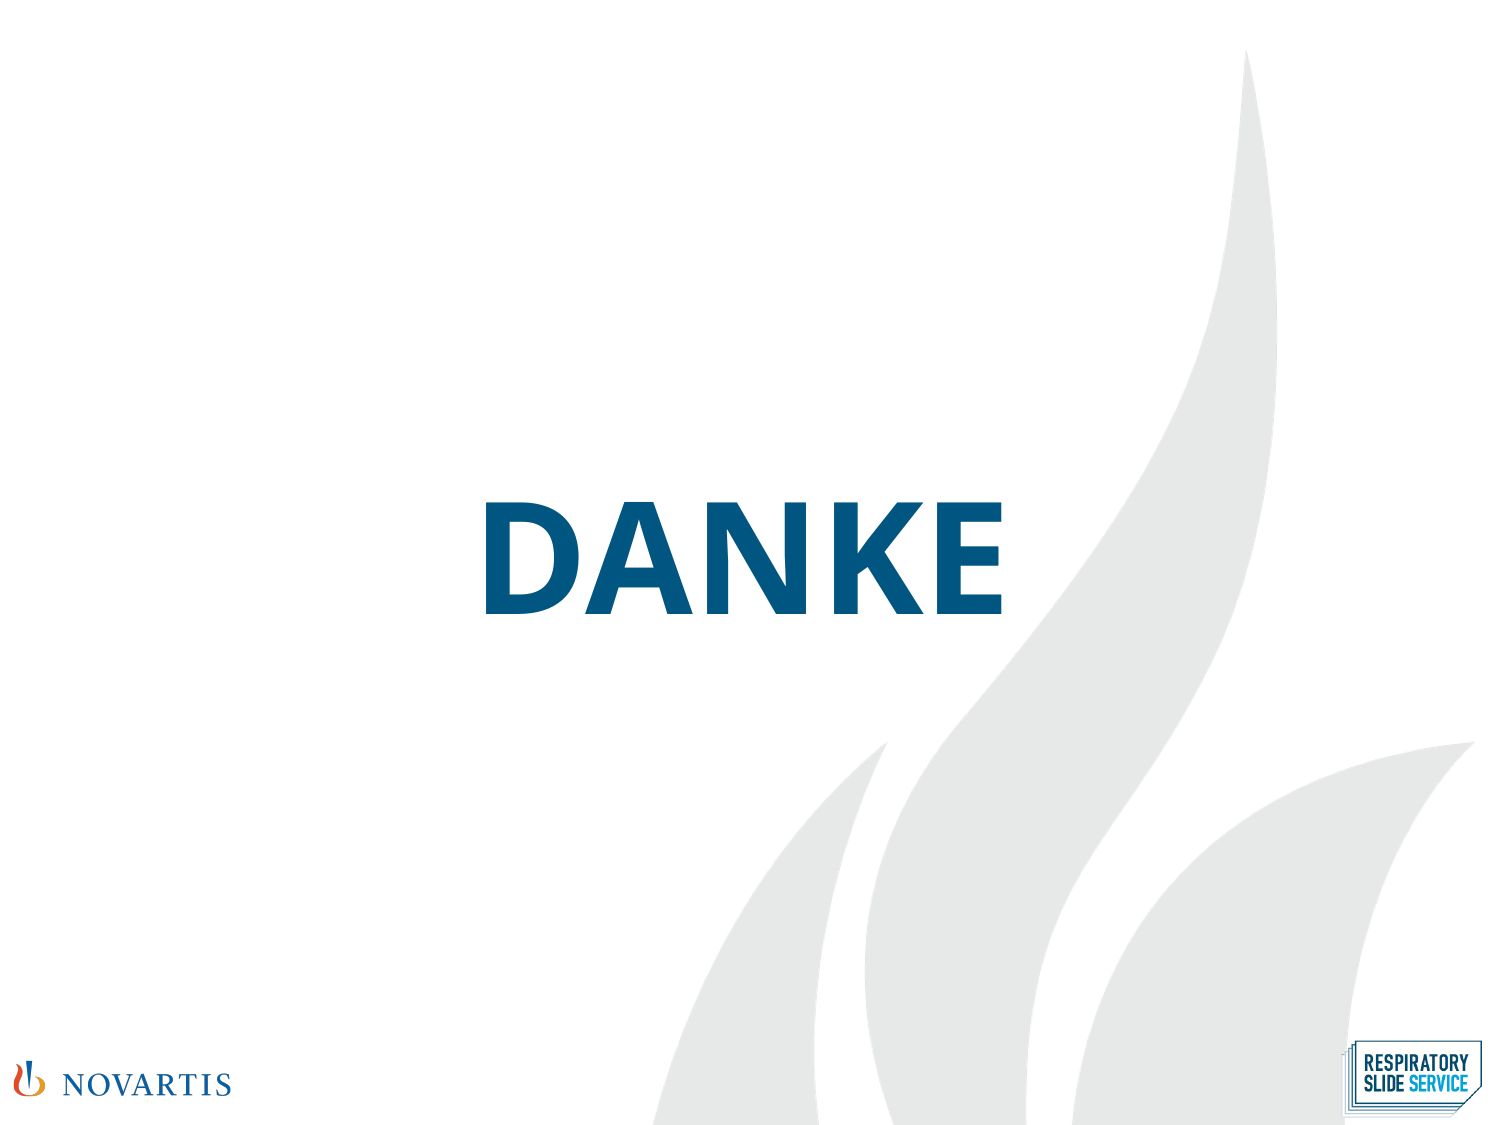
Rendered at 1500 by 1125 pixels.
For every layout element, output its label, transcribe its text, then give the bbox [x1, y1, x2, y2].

picture [11, 1058, 234, 1100]
title DANKE [131, 308, 625, 645]
picture [625, 50, 1497, 1125]
picture [626, 524, 652, 567]
